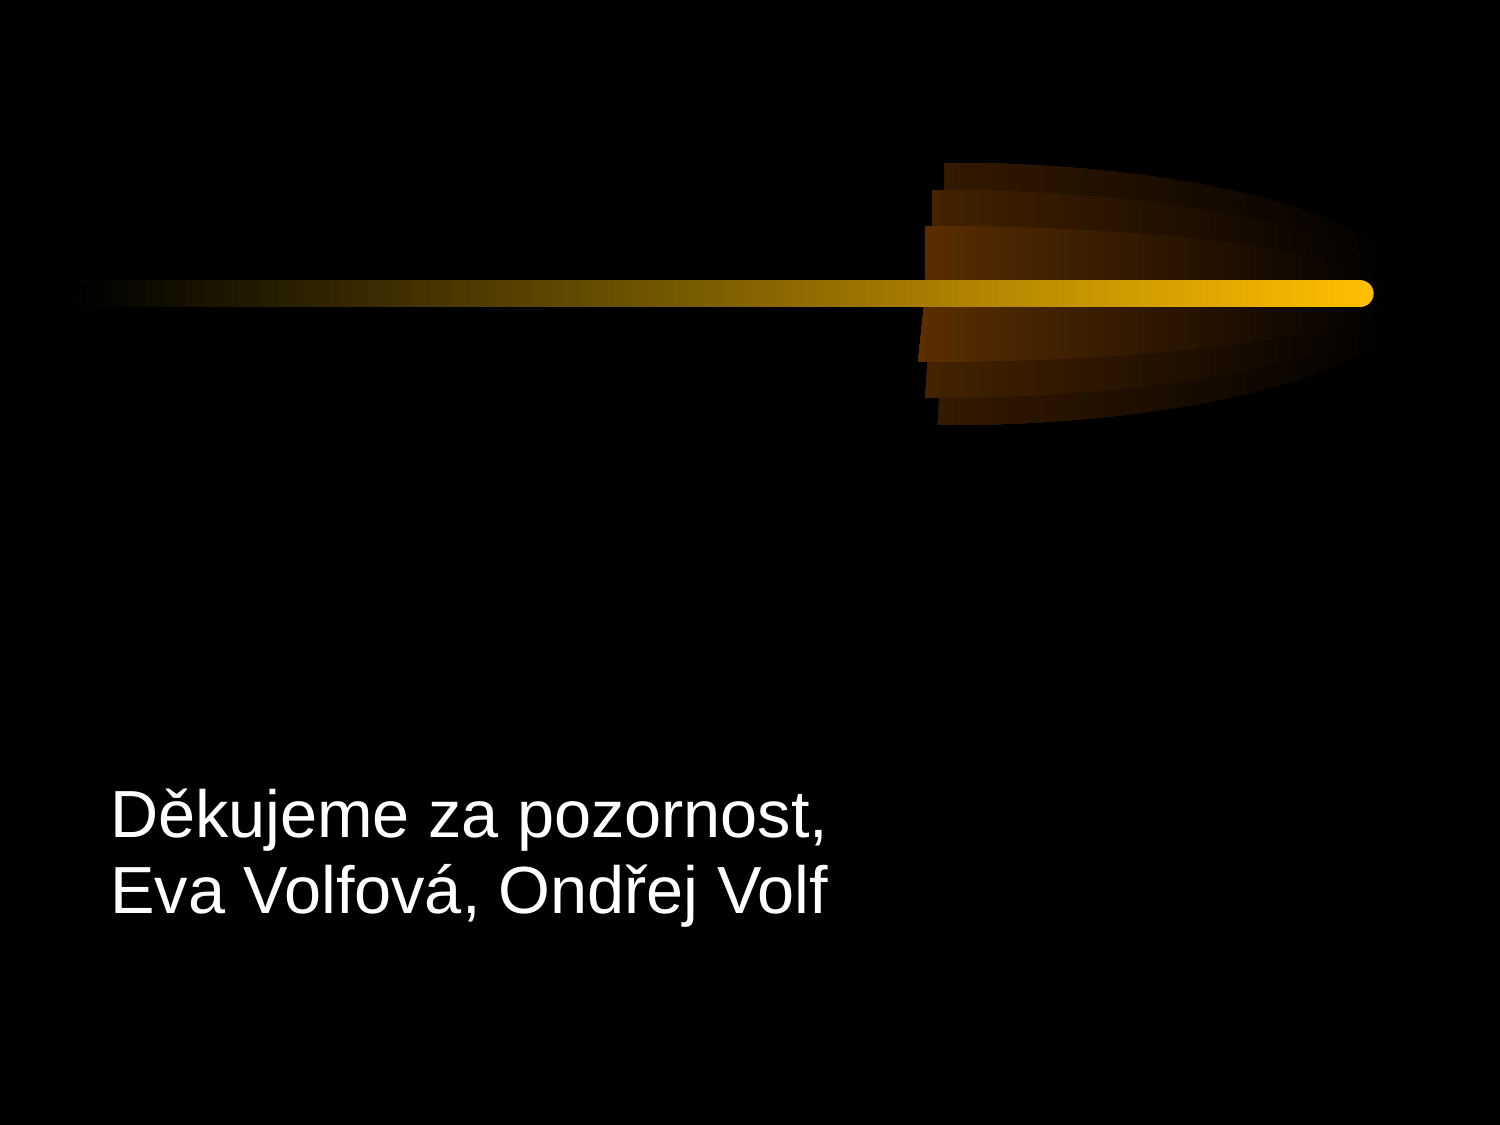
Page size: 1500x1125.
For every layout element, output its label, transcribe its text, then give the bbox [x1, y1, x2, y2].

text_box Děkujeme za pozornost, Eva Volfová, Ondřej Volf [110, 80, 1390, 1013]
